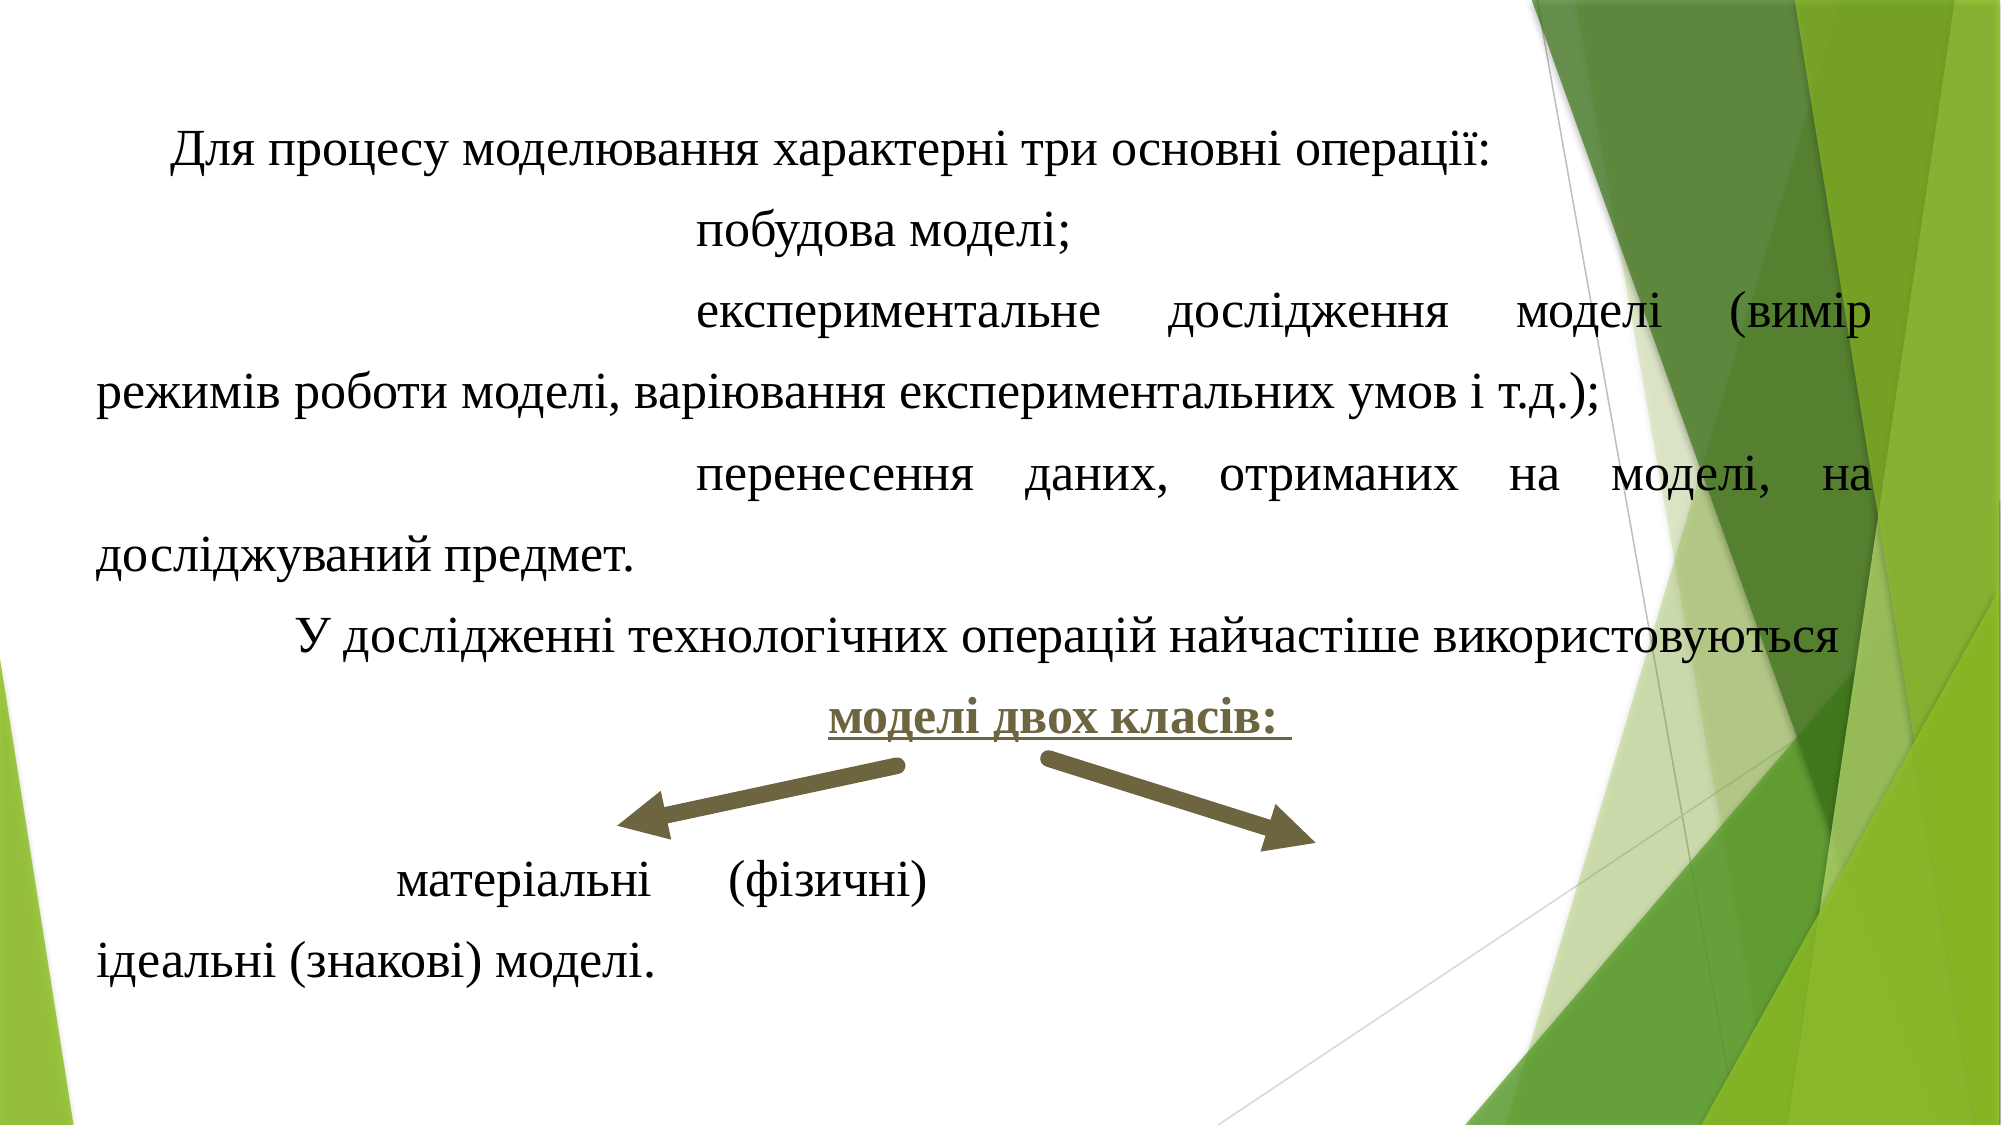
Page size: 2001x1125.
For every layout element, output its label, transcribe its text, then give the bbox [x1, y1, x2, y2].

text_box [1047, 758, 1317, 844]
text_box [616, 765, 898, 827]
text_box Для процесу моделювання характерні три основні операції: побудова моделі; експериментальне дослідження моделі (вимір режимів роботи моделі, варіювання експериментальних умов і т.д.); перенесення даних, отриманих на моделі, на досліджуваний предмет. У дослідженні технологічних операцій найчастіше використовуються моделі двох класів: матеріальні (фізичні) ідеальні (знакові) моделі. [81, 87, 1889, 1077]
